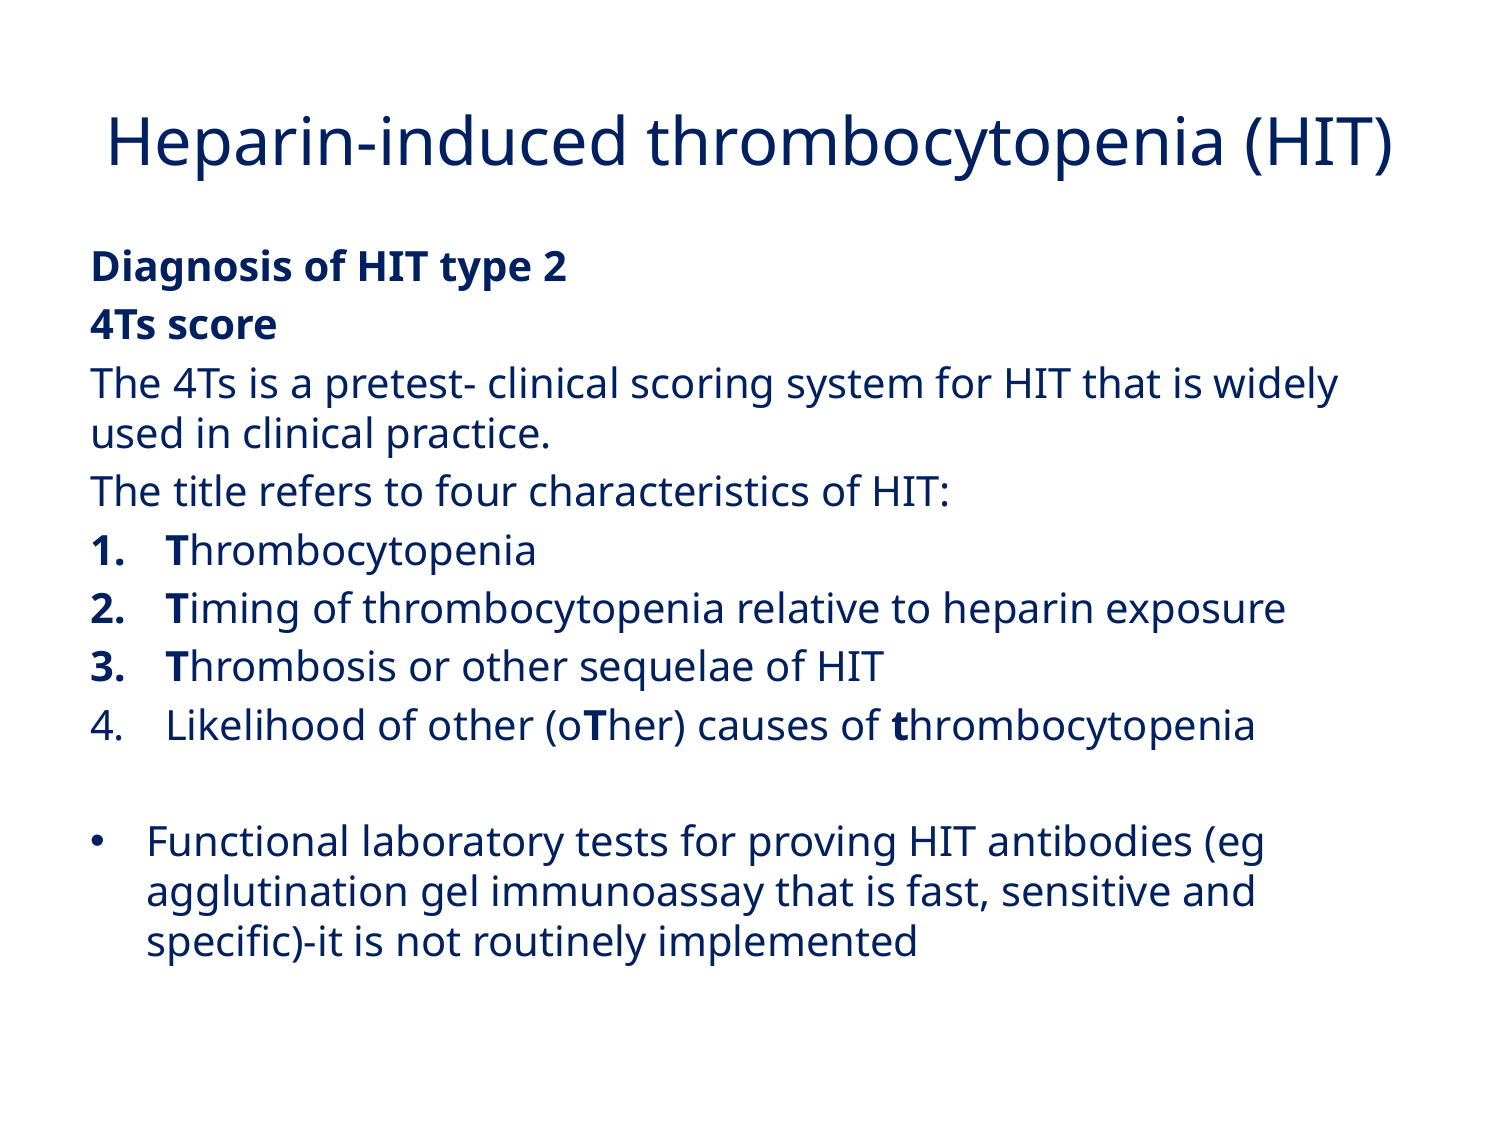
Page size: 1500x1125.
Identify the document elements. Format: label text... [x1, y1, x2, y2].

title Heparin-induced thrombocytopenia (HIT) [74, 44, 1426, 232]
list Diagnosis of HIT type 2 4Ts score The 4Ts is a pretest- clinical scoring system for HIT that is widely used in clinical practice. The title refers to four characteristics of HIT: Thrombocytopenia Timing of thrombocytopenia relative to heparin exposure Thrombosis or other sequelae of HIT Likelihood of other (oTher) causes of thrombocytopenia Functional laboratory tests for proving HIT antibodies (eg agglutination gel immunoassay that is fast, sensitive and specific)-it is not routinely implemented [74, 232, 1426, 1096]
